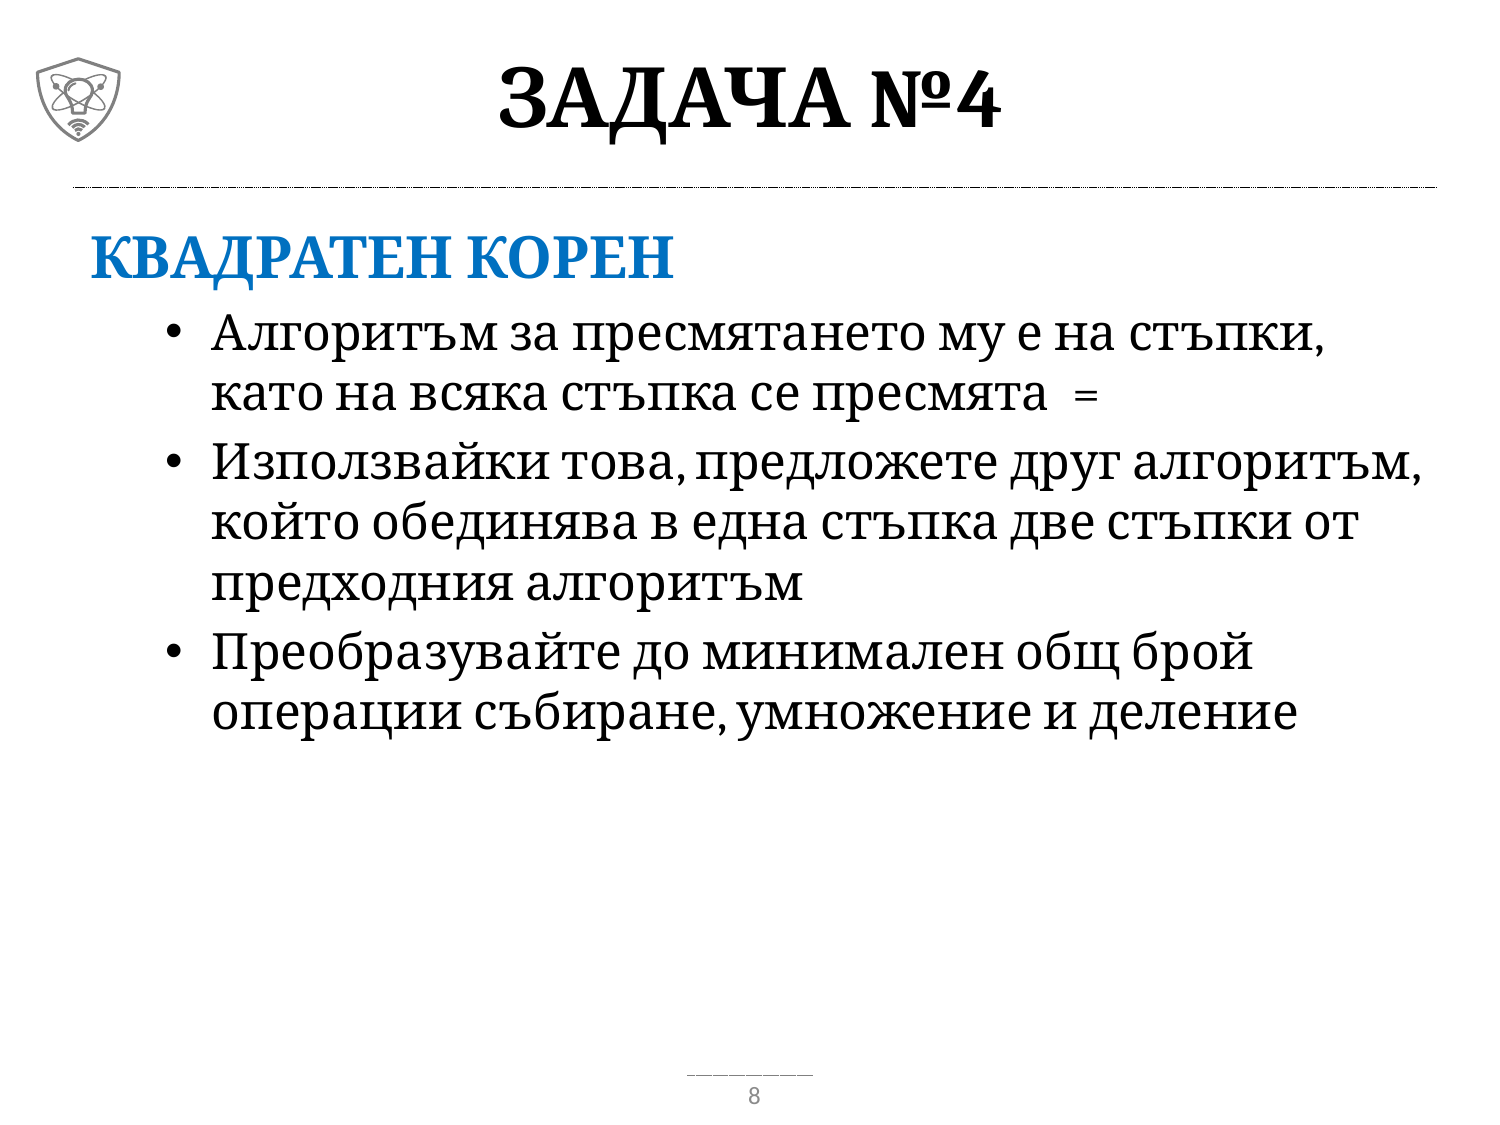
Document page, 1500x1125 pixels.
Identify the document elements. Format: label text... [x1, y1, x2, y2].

title Задача №4 [0, 0, 1500, 188]
slide_number 8 [579, 1065, 930, 1125]
